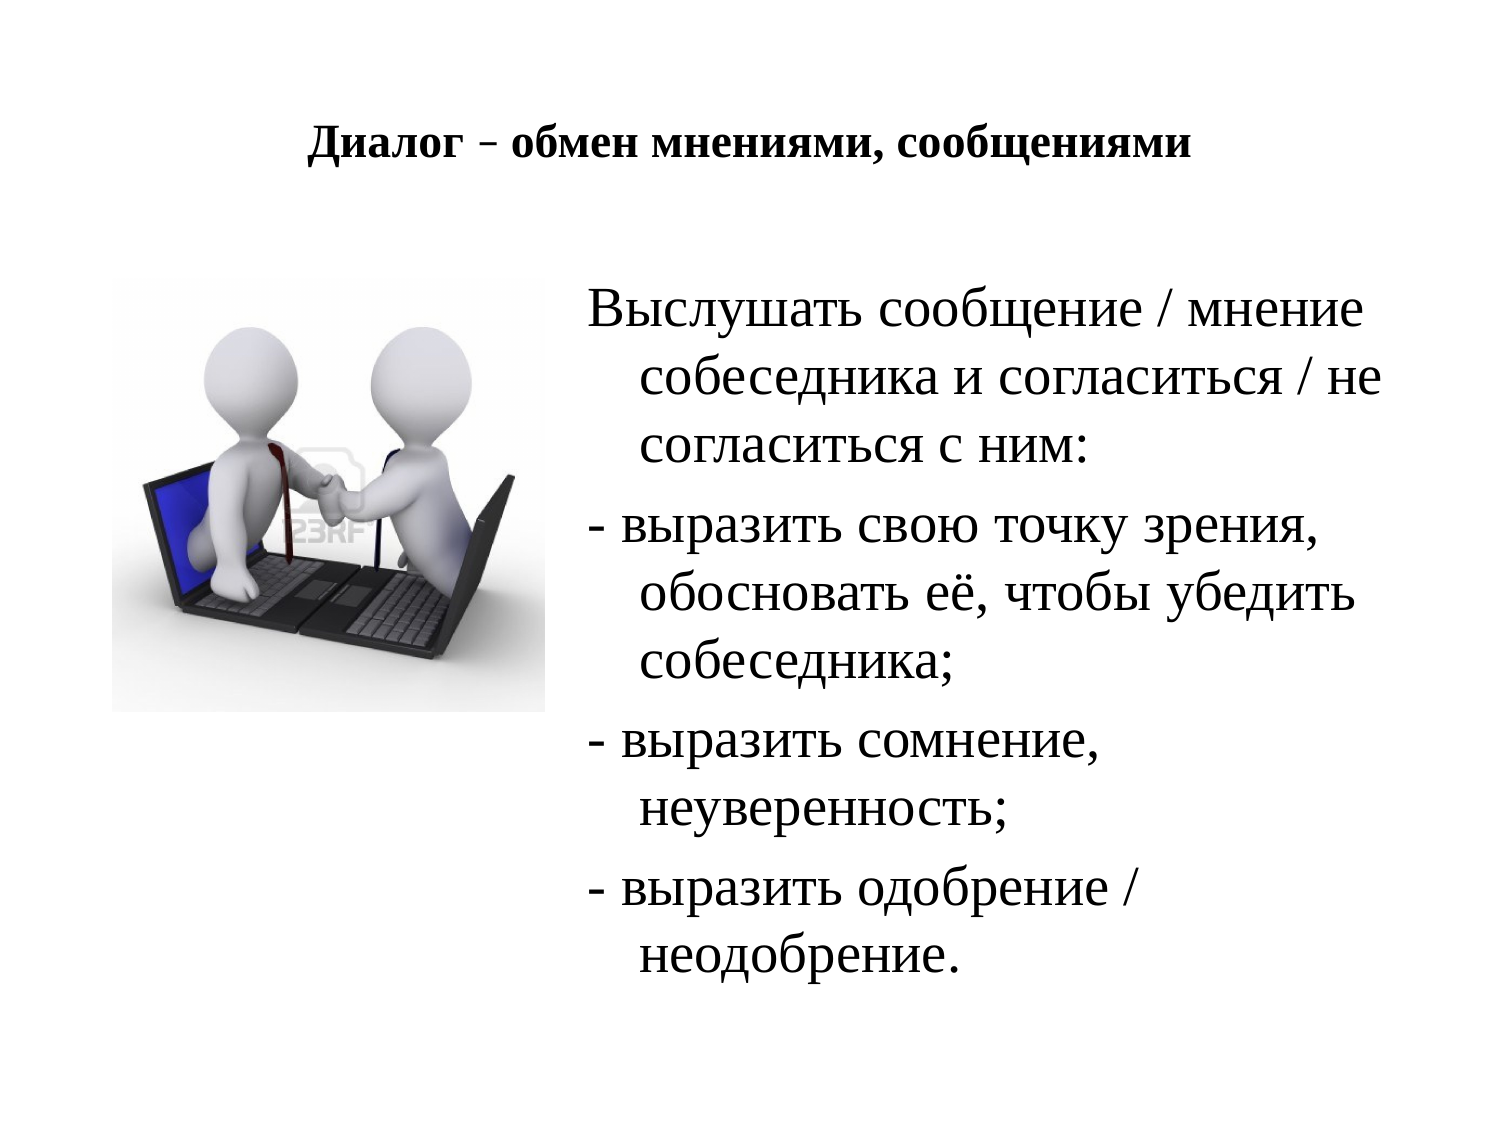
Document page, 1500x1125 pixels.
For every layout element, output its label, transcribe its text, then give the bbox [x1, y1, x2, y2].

title Диалог – обмен мнениями, сообщениями [75, 45, 1425, 233]
list Выслушать сообщение / мнение собеседника и согласиться / не согласиться с ним: - выразить свою точку зрения, обосновать её, чтобы убедить собеседника; - выразить сомнение, неуверенность; - выразить одобрение / неодобрение. [572, 262, 1425, 1005]
picture [111, 278, 545, 712]
